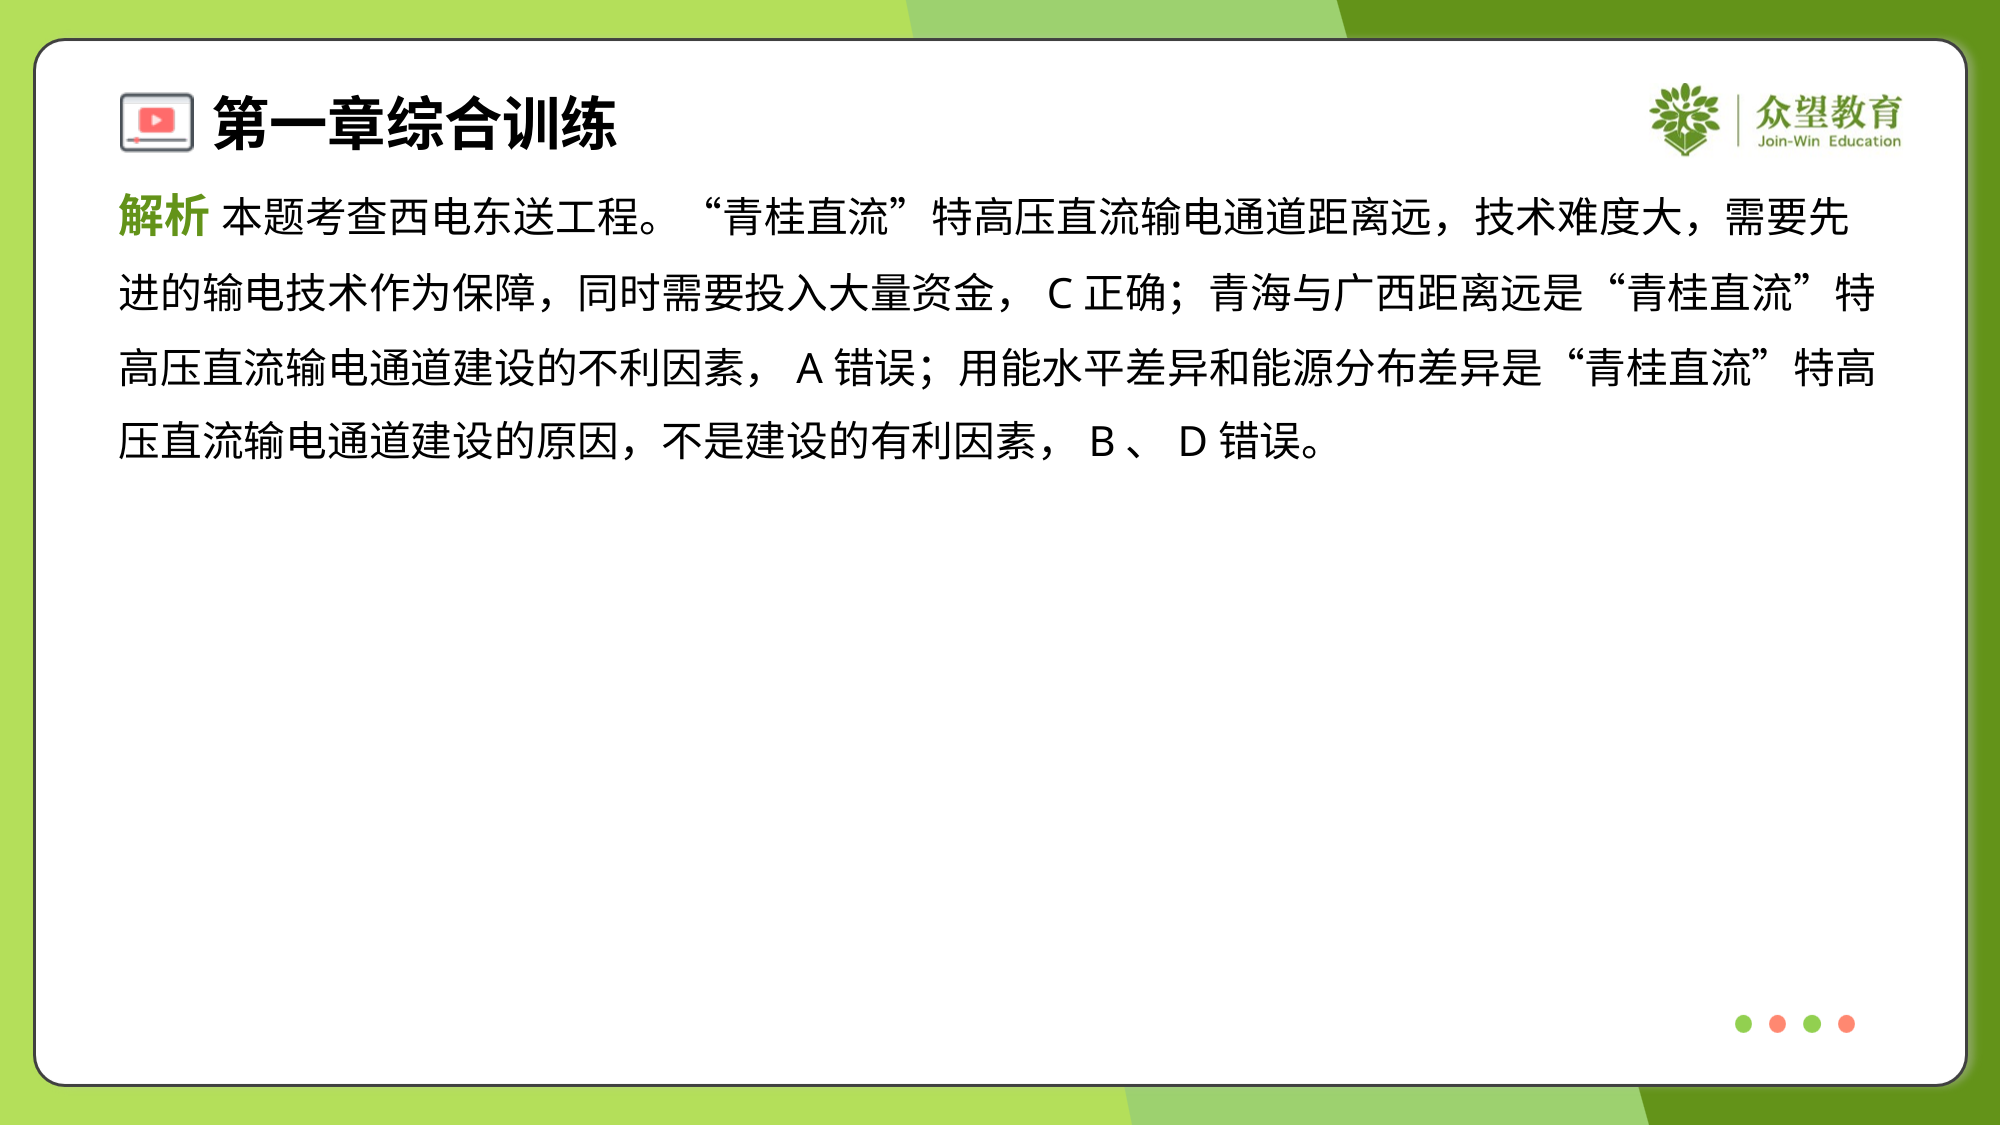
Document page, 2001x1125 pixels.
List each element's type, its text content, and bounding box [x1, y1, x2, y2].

text_box 解析 本题考查西电东送工程。“青桂直流”特高压直流输电通道距离远，技术难度大，需要先 进的输电技术作为保障，同时需要投入大量资金，C正确；青海与广西距离远是“青桂直流”特 高压直流输电通道建设的不利因素，A错误；用能水平差异和能源分布差异是“青桂直流”特高 压直流输电通道建设的原因，不是建设的有利因素，B、D错误。 [118, 164, 1883, 458]
picture [0, 0, 2000, 1125]
